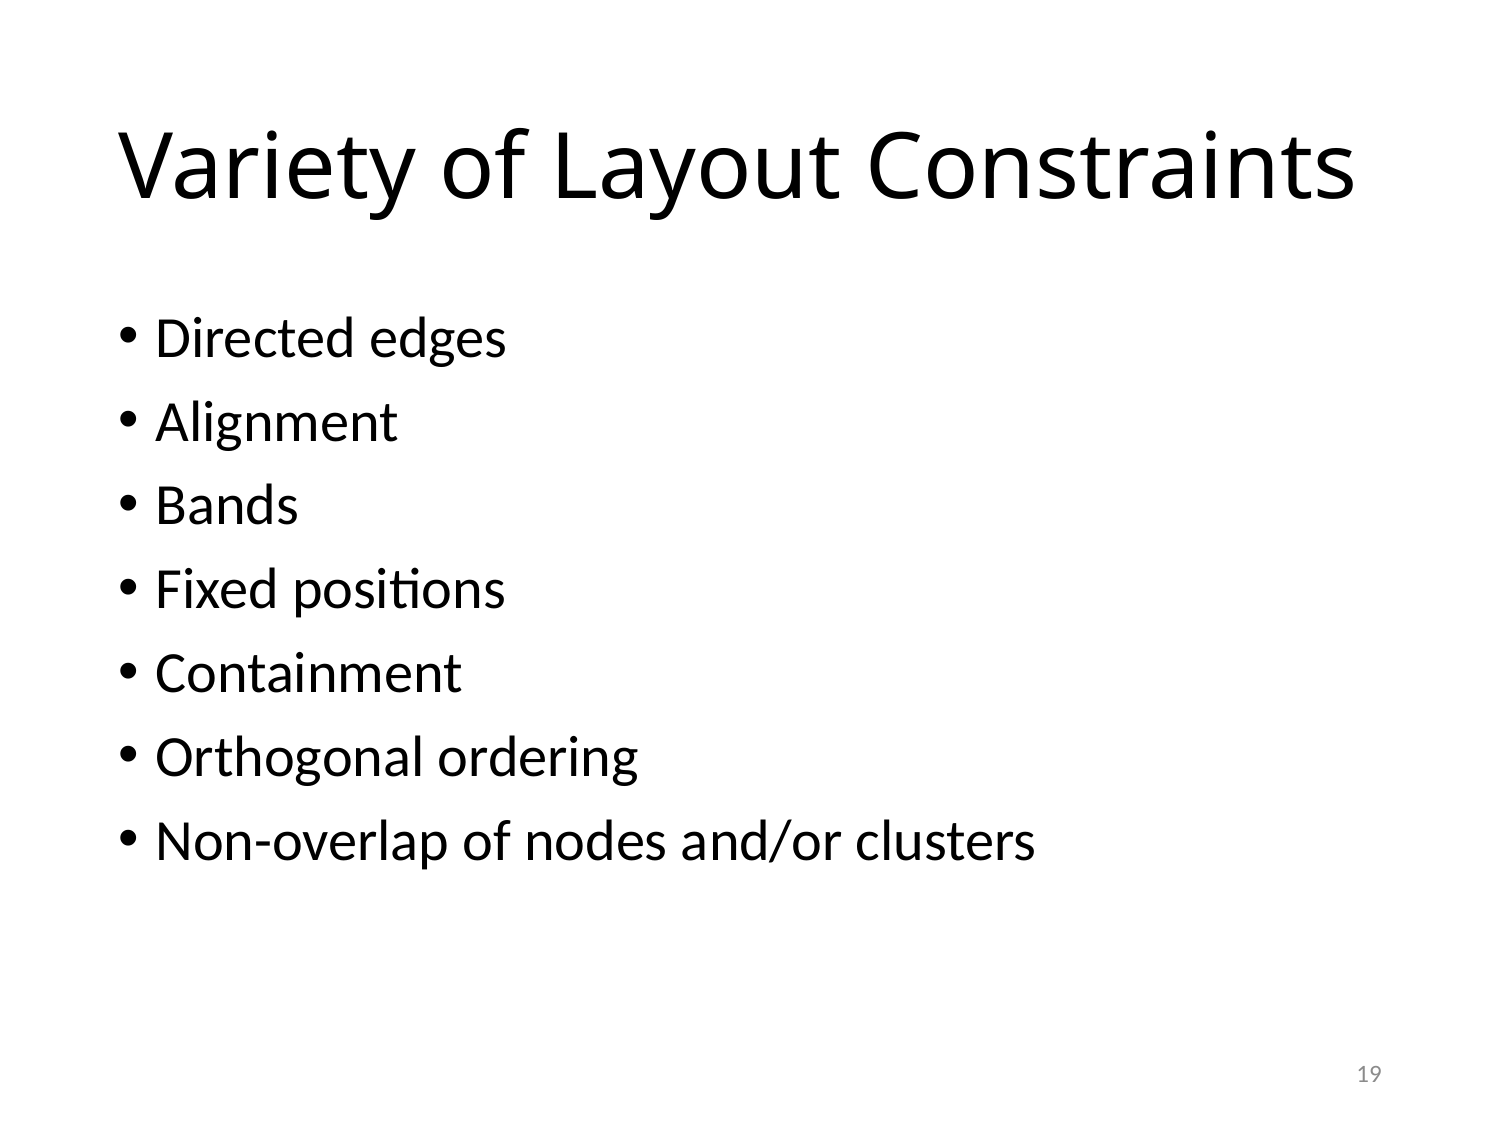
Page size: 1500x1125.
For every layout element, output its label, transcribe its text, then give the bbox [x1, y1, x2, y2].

title Variety of Layout Constraints [103, 59, 1397, 278]
list Directed edges Alignment Bands Fixed positions Containment Orthogonal ordering Non-overlap of nodes and/or clusters [103, 299, 1397, 1014]
slide_number 19 [1059, 1042, 1397, 1103]
